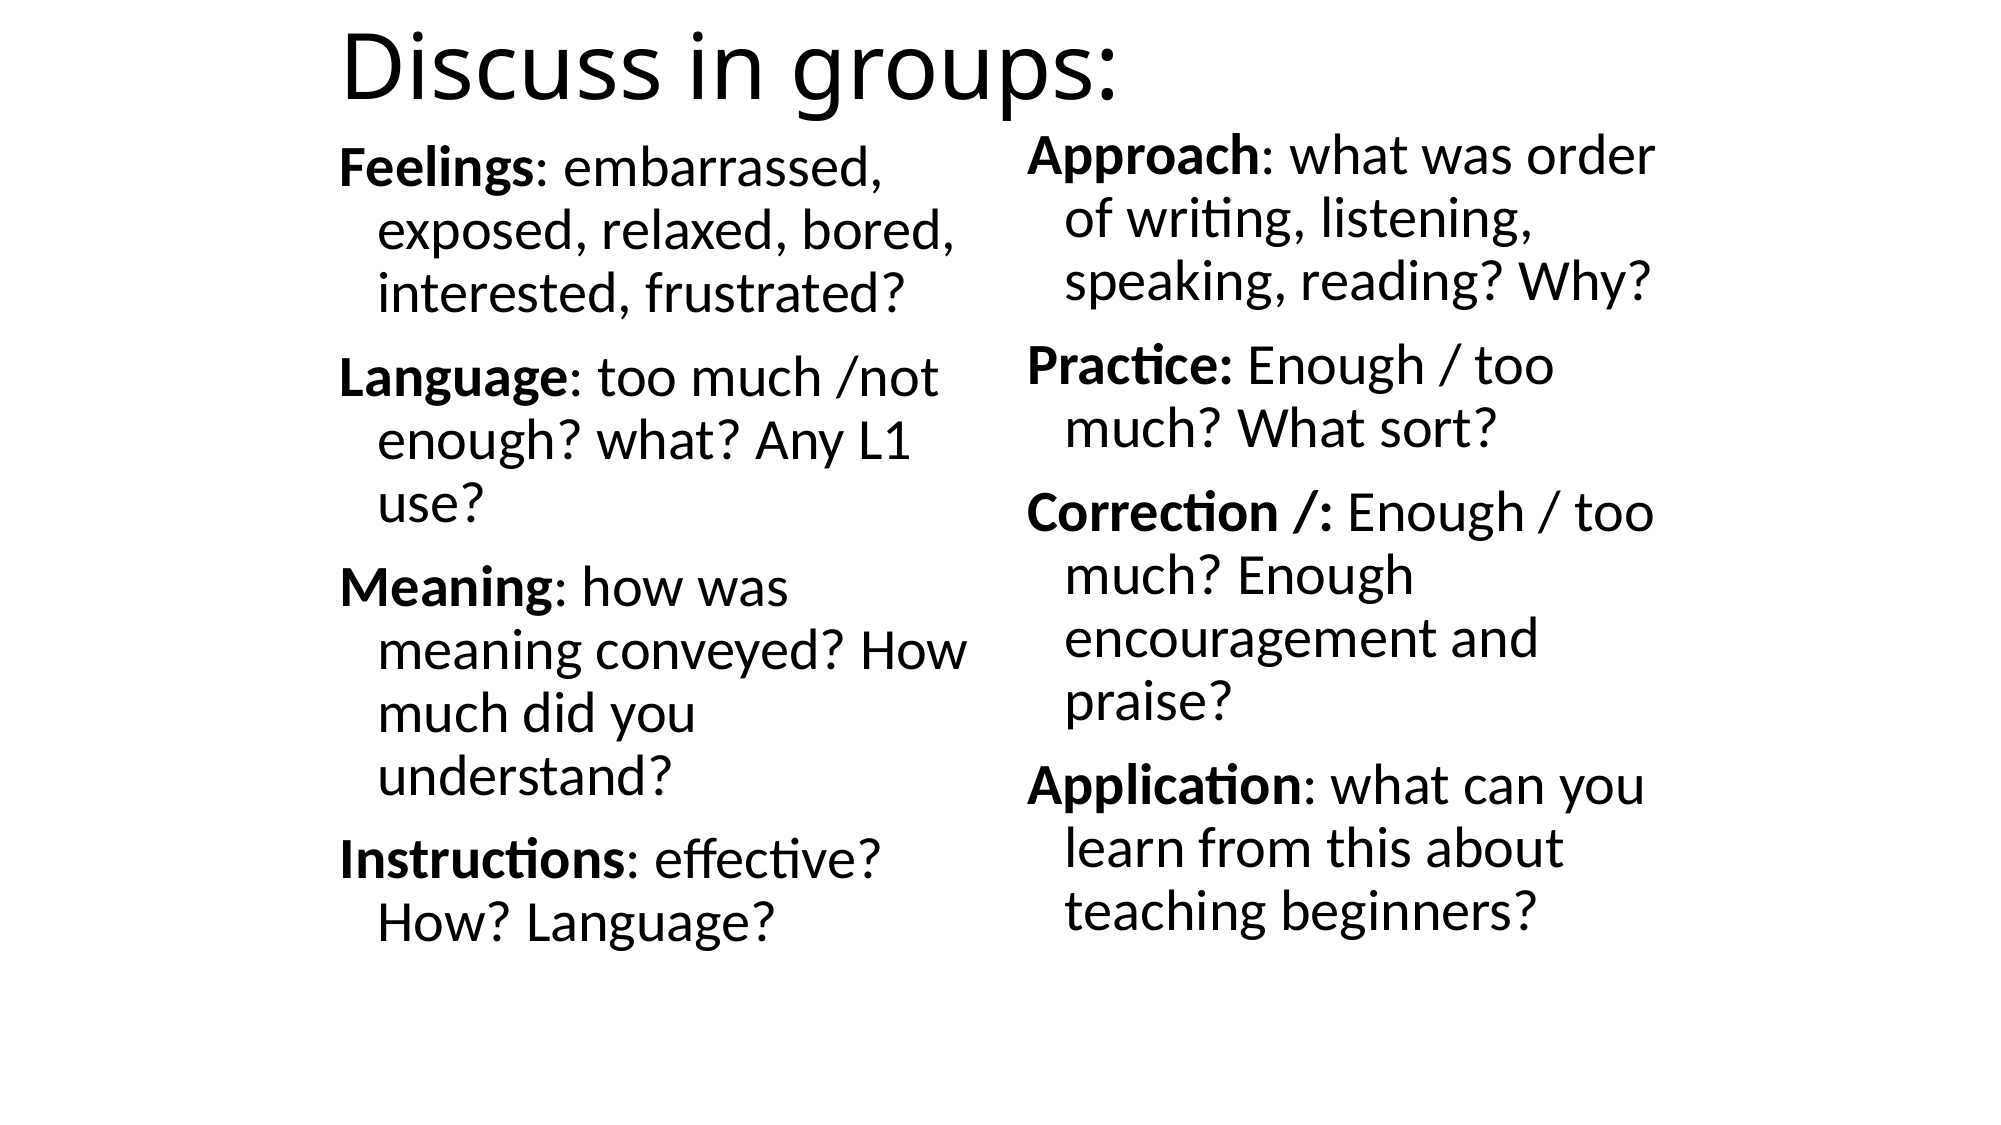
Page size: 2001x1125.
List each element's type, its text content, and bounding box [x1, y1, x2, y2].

list Approach: what was order of writing, listening, speaking, reading? Why? Practice: Enough / too much? What sort? Correction /: Enough / too much? Enough encouragement and praise? Application: what can you learn from this about teaching beginners? [1012, 117, 1675, 1090]
list Feelings: embarrassed, exposed, relaxed, bored, interested, frustrated? Language: too much /not enough? what? Any L1 use? Meaning: how was meaning conveyed? How much did you understand? Instructions: effective? How? Language? [324, 128, 988, 1125]
title Discuss in groups: [324, 0, 1675, 141]
